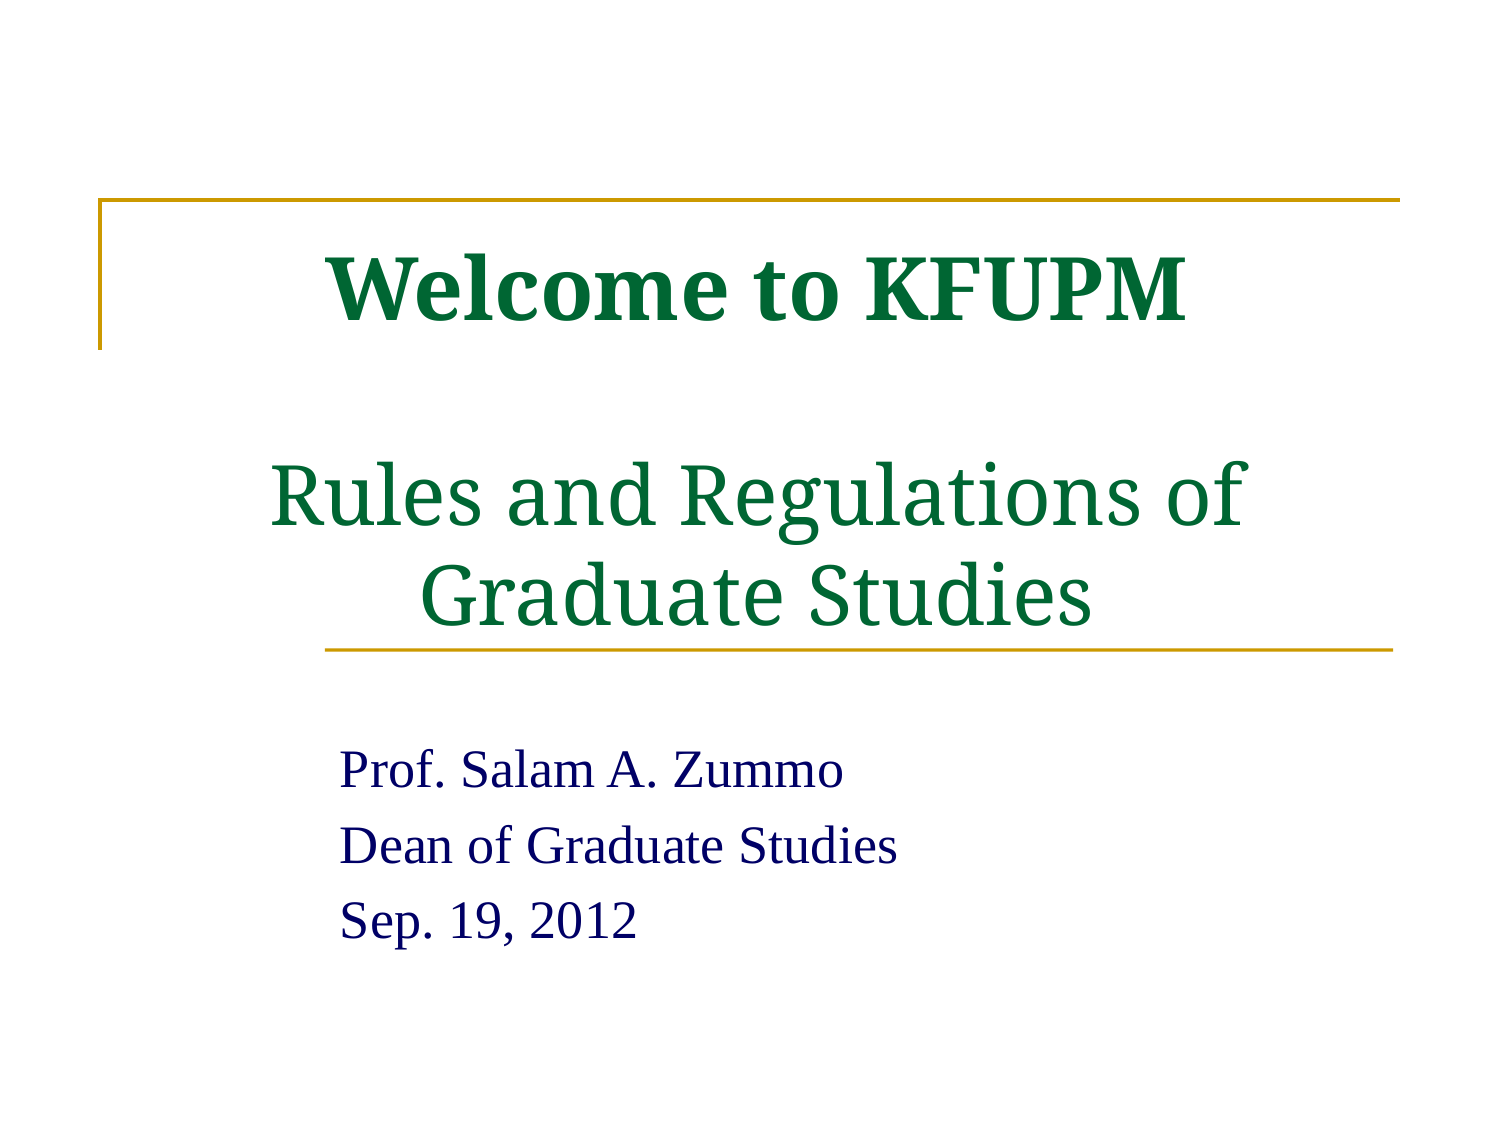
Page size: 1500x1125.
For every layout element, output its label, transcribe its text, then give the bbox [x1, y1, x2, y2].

title Welcome to KFUPM Rules and Regulations of Graduate Studies [112, 224, 1401, 651]
subtitle Prof. Salam A. Zummo Dean of Graduate Studies Sep. 19, 2012 [324, 649, 1401, 1001]
